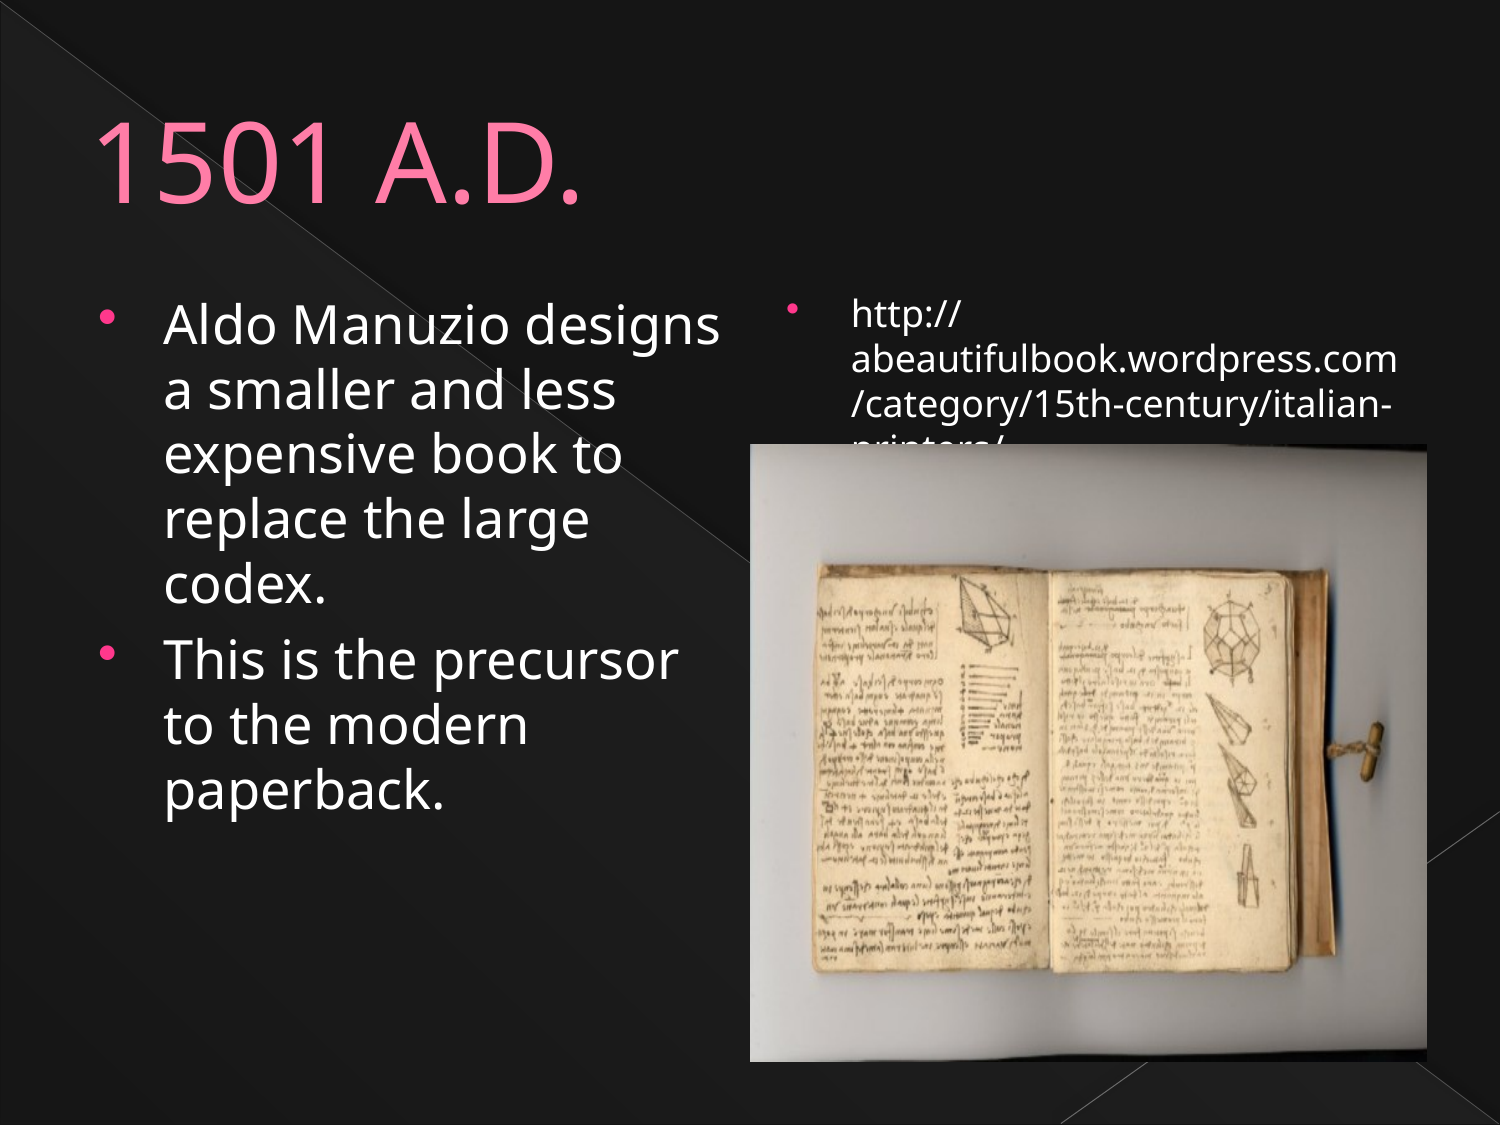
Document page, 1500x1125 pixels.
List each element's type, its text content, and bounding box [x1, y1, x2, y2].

list Aldo Manuzio designs a smaller and less expensive book to replace the large codex. This is the precursor to the modern paperback. [75, 282, 738, 1025]
picture [749, 444, 1427, 1062]
title 1501 A.D. [75, 43, 1425, 274]
list http://abeautifulbook.wordpress.com/category/15th-century/italian-printers/ [762, 282, 1425, 433]
